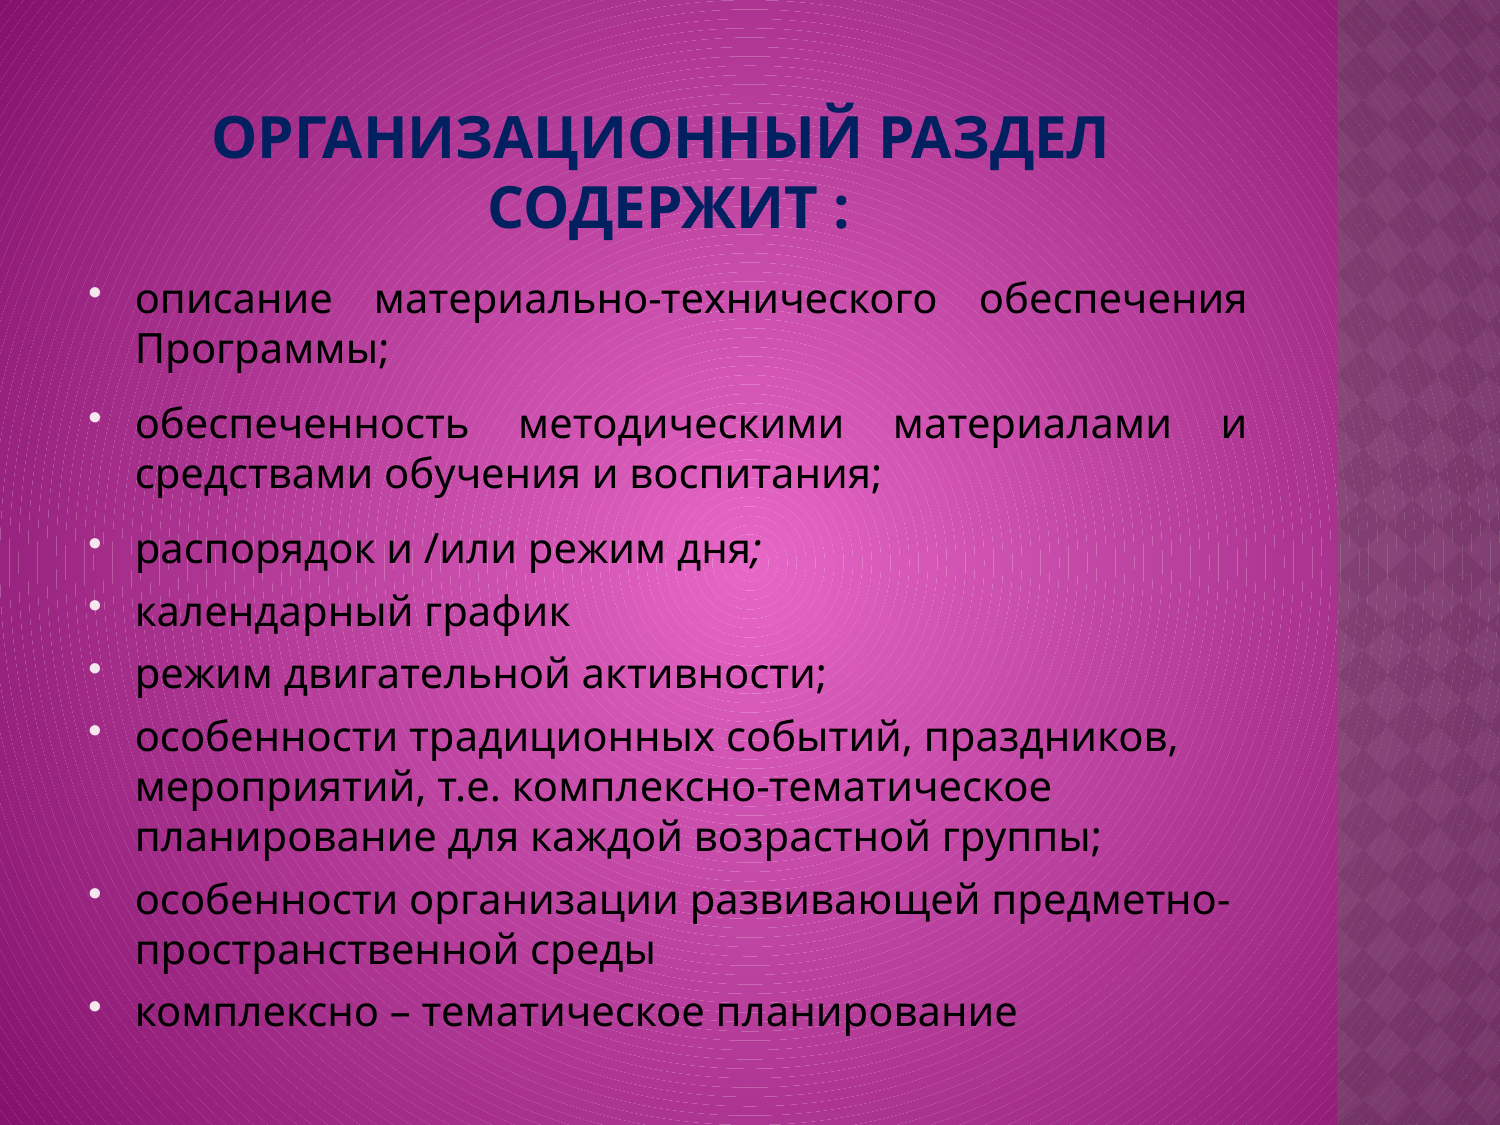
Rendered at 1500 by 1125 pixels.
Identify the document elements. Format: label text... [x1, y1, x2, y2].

list описание материально-технического обеспечения Программы; обеспеченность методическими материалами и средствами обучения и воспитания; распорядок и /или режим дня; календарный график режим двигательной активности; особенности традиционных событий, праздников, мероприятий, т.е. комплексно-тематическое планирование для каждой возрастной группы; особенности организации развивающей предметно-пространственной среды комплексно – тематическое планирование [75, 264, 1263, 1059]
title Организационный раздел содержит : [75, 52, 1263, 240]
